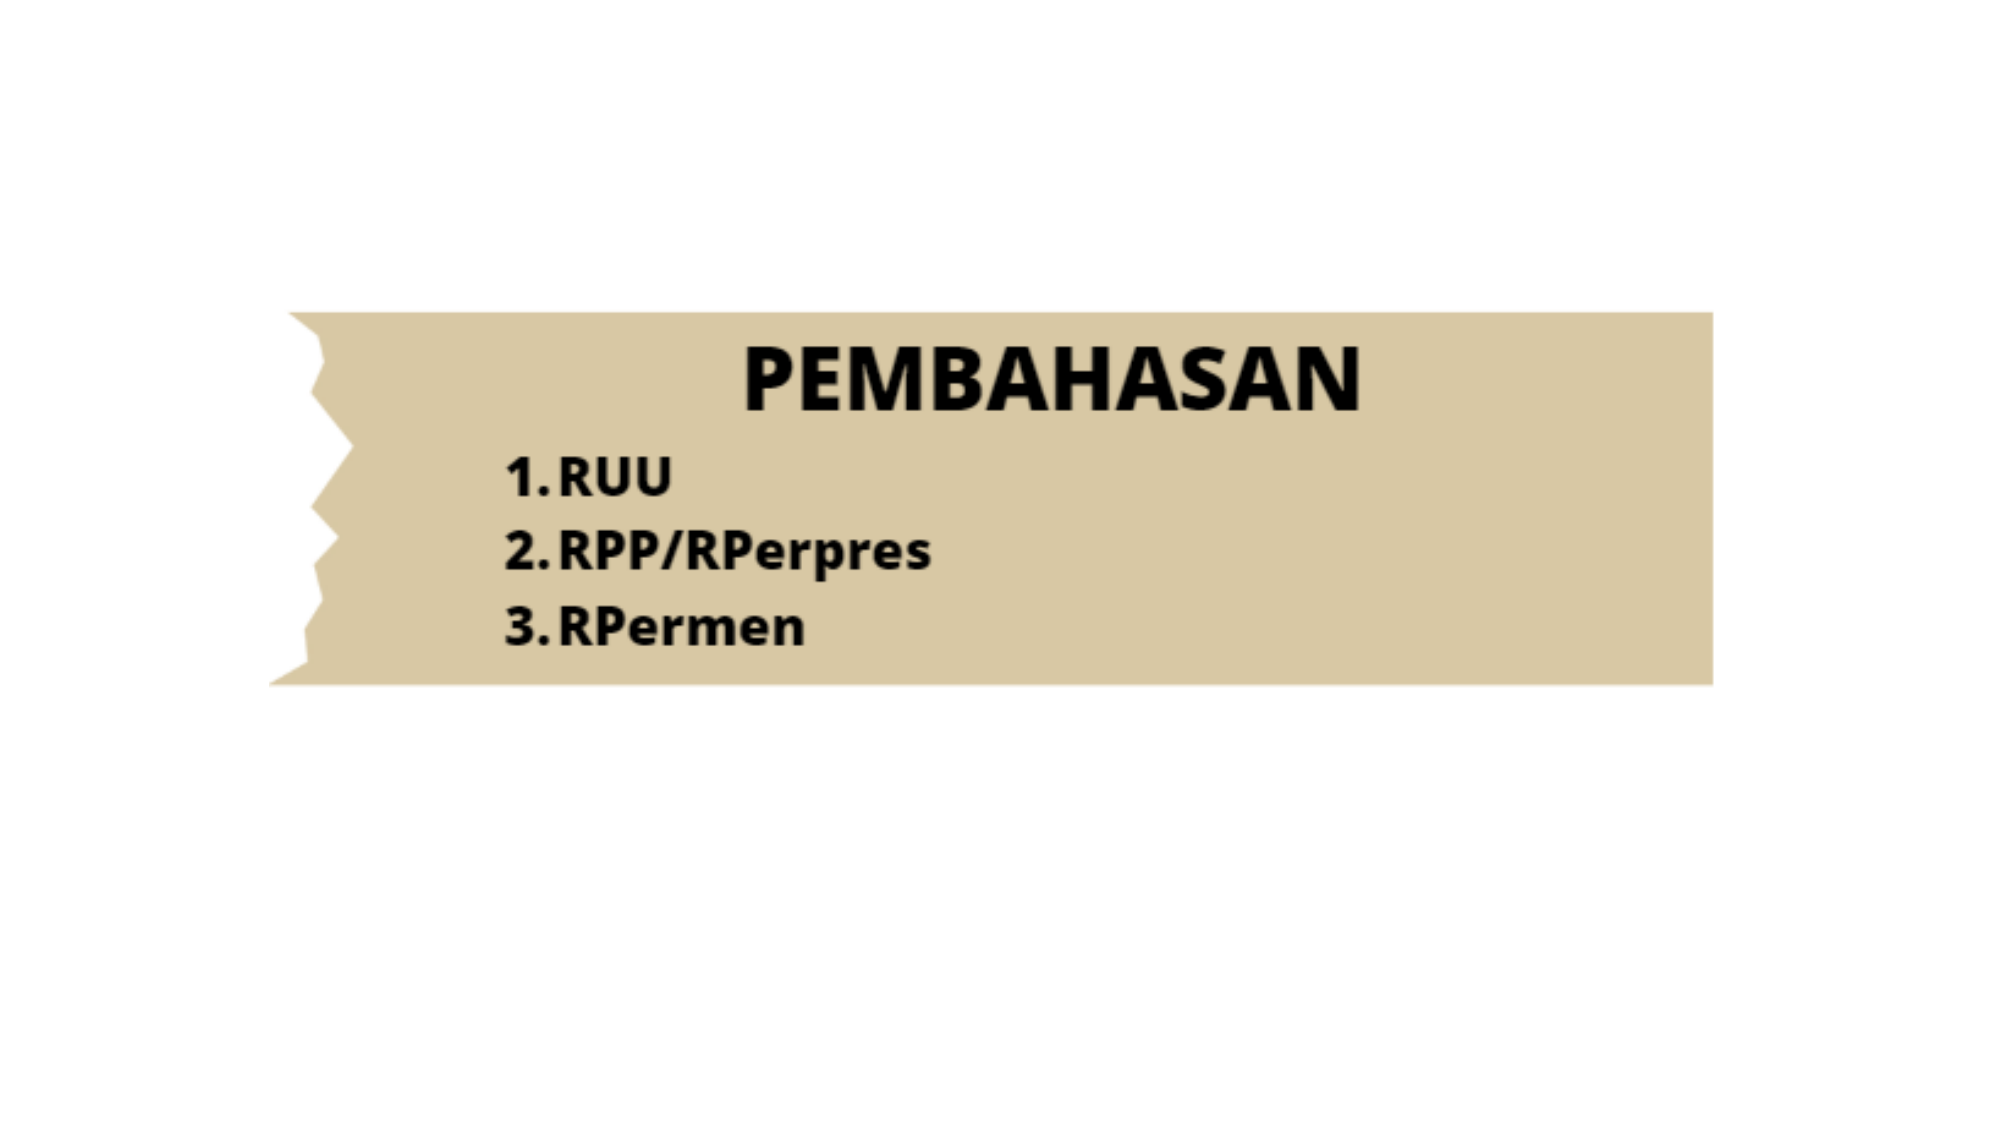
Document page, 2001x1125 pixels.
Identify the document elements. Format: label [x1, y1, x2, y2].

picture [269, 296, 1731, 695]
